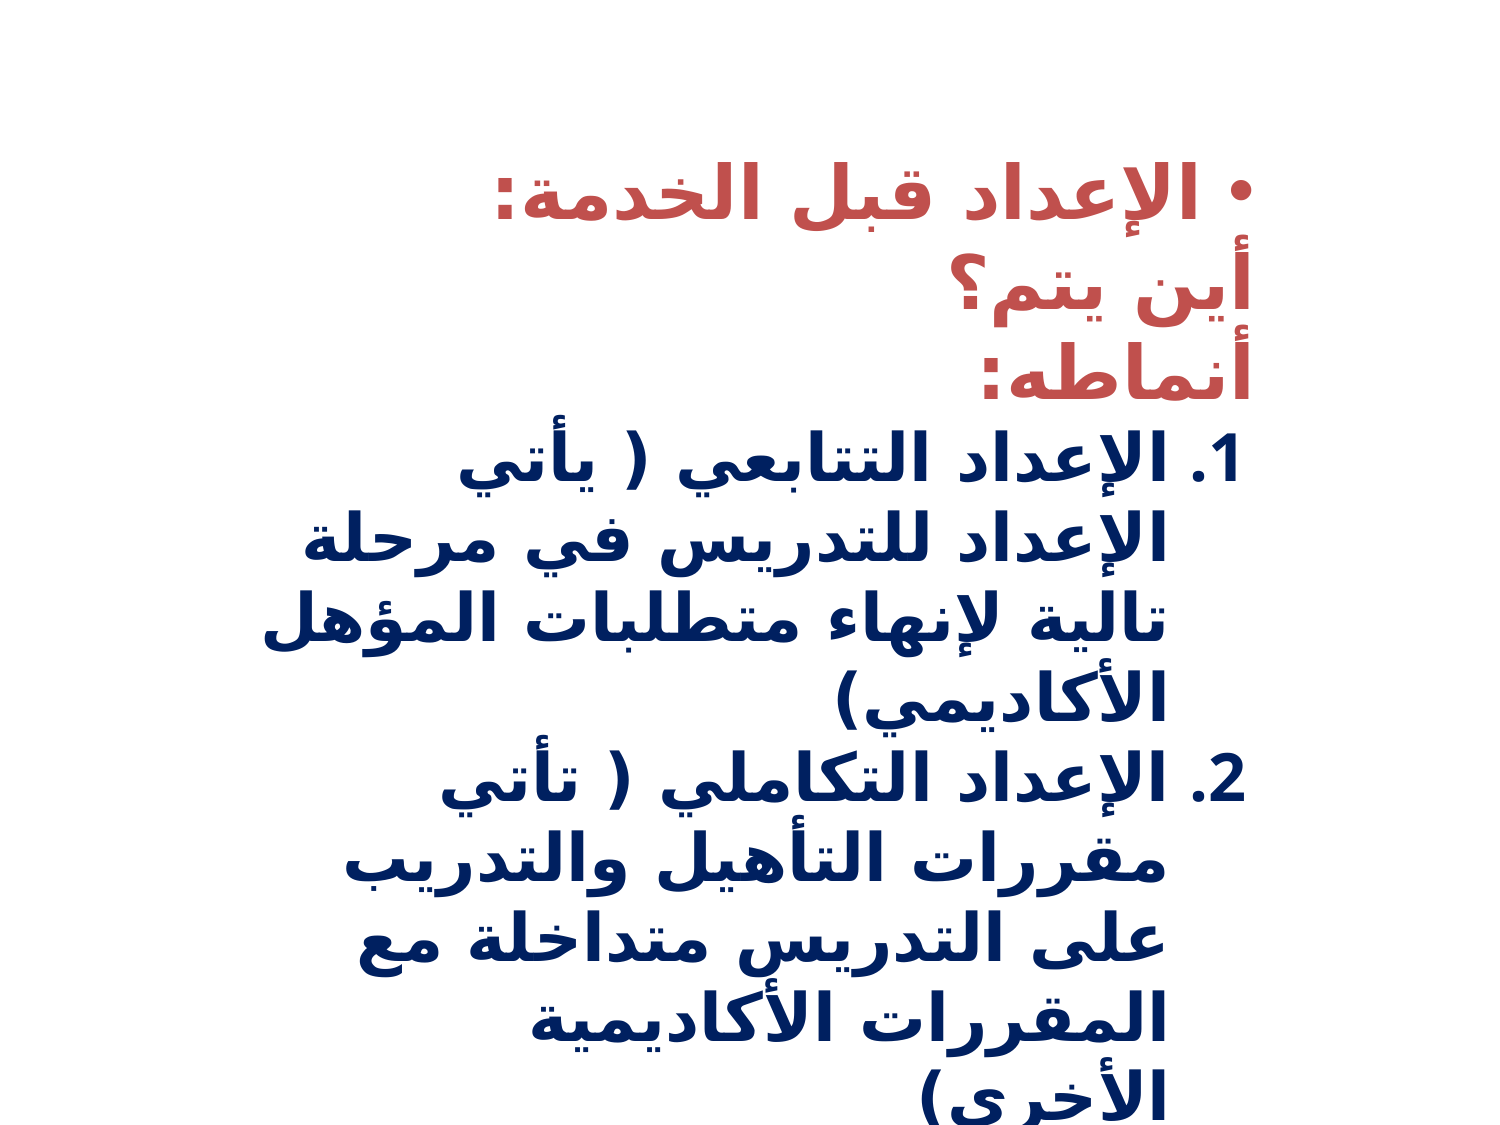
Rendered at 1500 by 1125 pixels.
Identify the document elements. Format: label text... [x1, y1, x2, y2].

text_box الإعداد قبل الخدمة: أين يتم؟ أنماطه: الإعداد التتابعي ( يأتي الإعداد للتدريس في مرحلة تالية لإنهاء متطلبات المؤهل الأكاديمي) الإعداد التكاملي ( تأتي مقررات التأهيل والتدريب على التدريس متداخلة مع المقررات الأكاديمية الأخرى) [242, 137, 1270, 1125]
